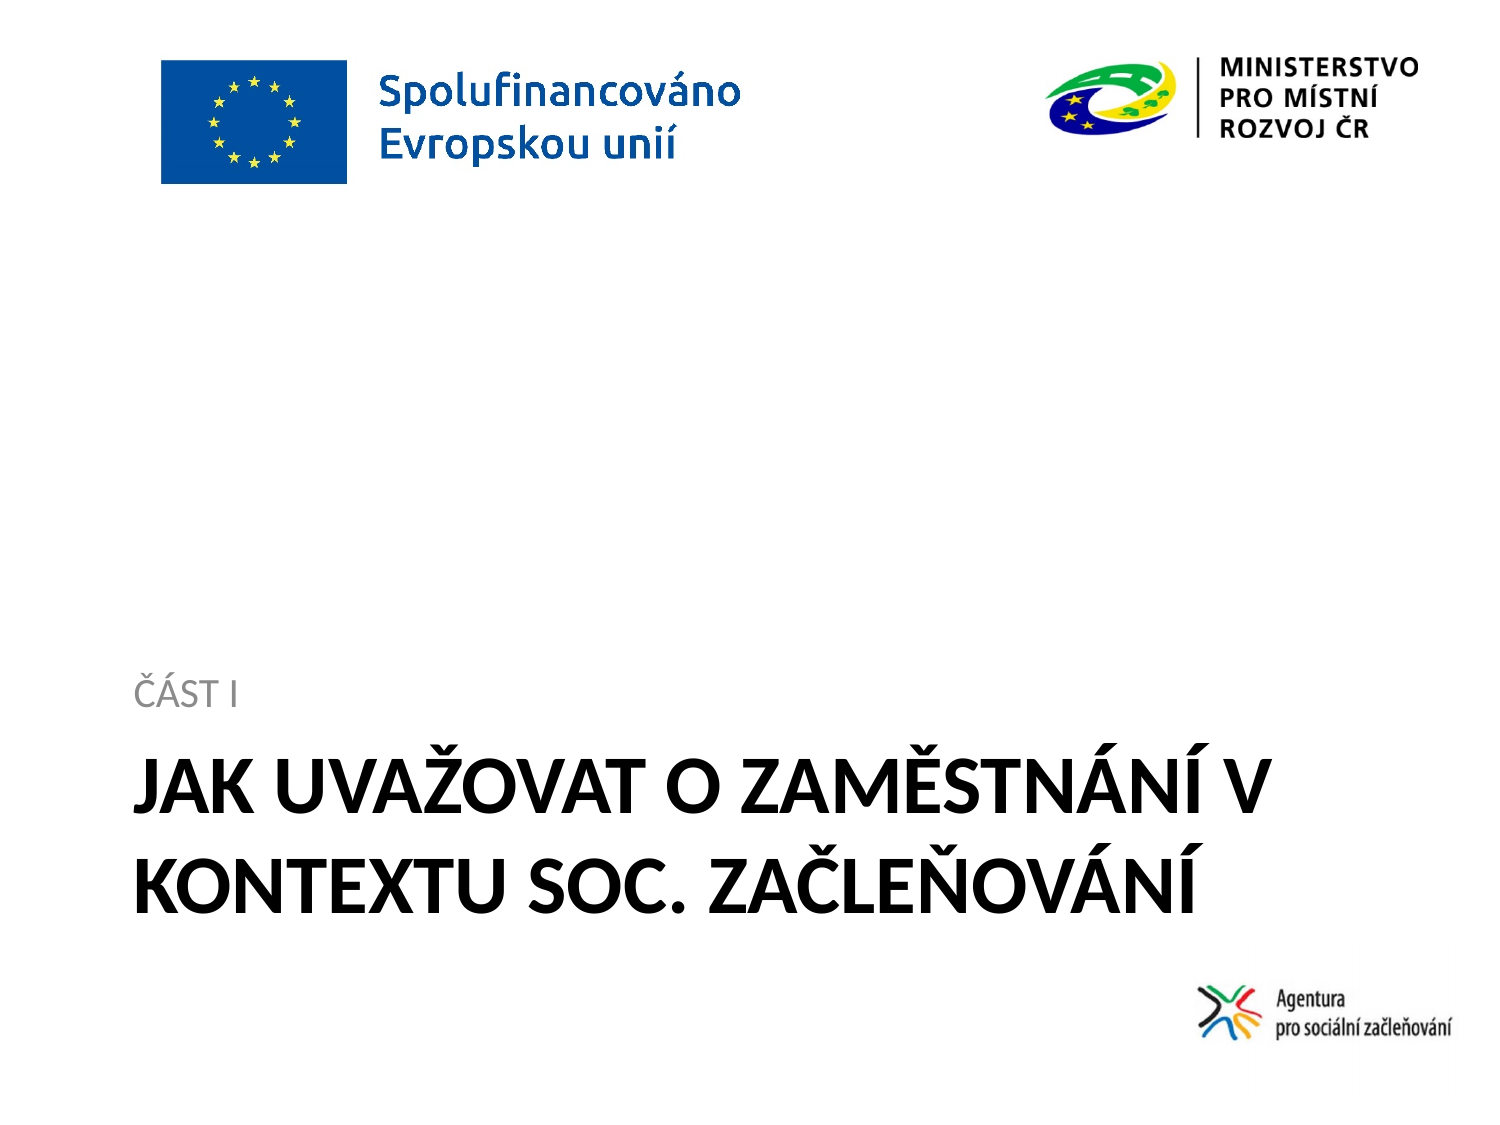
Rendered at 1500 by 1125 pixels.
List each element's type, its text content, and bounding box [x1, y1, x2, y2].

title JAK UVAŽOVAT O ZAMĚSTNÁNÍ V KONTEXTU SOC. ZAČLEŇOVÁNÍ [118, 723, 1394, 947]
list ČÁST I [118, 476, 1394, 723]
picture [147, 40, 764, 201]
picture [1045, 57, 1418, 138]
picture [1182, 945, 1479, 1100]
